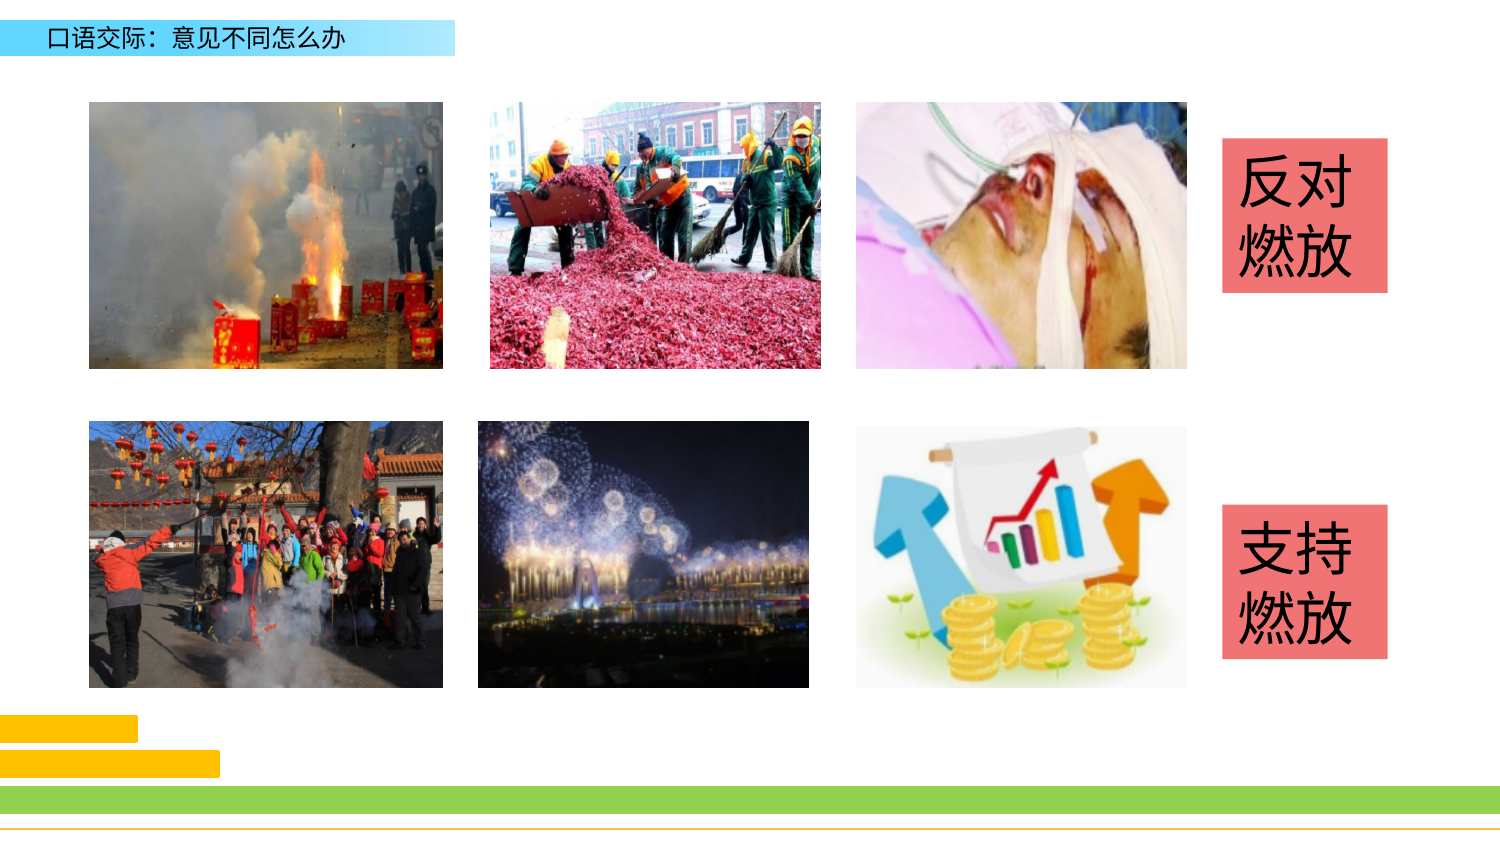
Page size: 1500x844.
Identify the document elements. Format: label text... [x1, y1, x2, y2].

picture [477, 421, 810, 688]
picture [855, 102, 1188, 369]
text_box 支持燃放 [1222, 504, 1388, 660]
picture [89, 421, 444, 688]
picture [89, 102, 444, 369]
text_box 反对燃放 [1222, 138, 1388, 293]
picture [855, 421, 1188, 688]
picture [489, 102, 822, 369]
